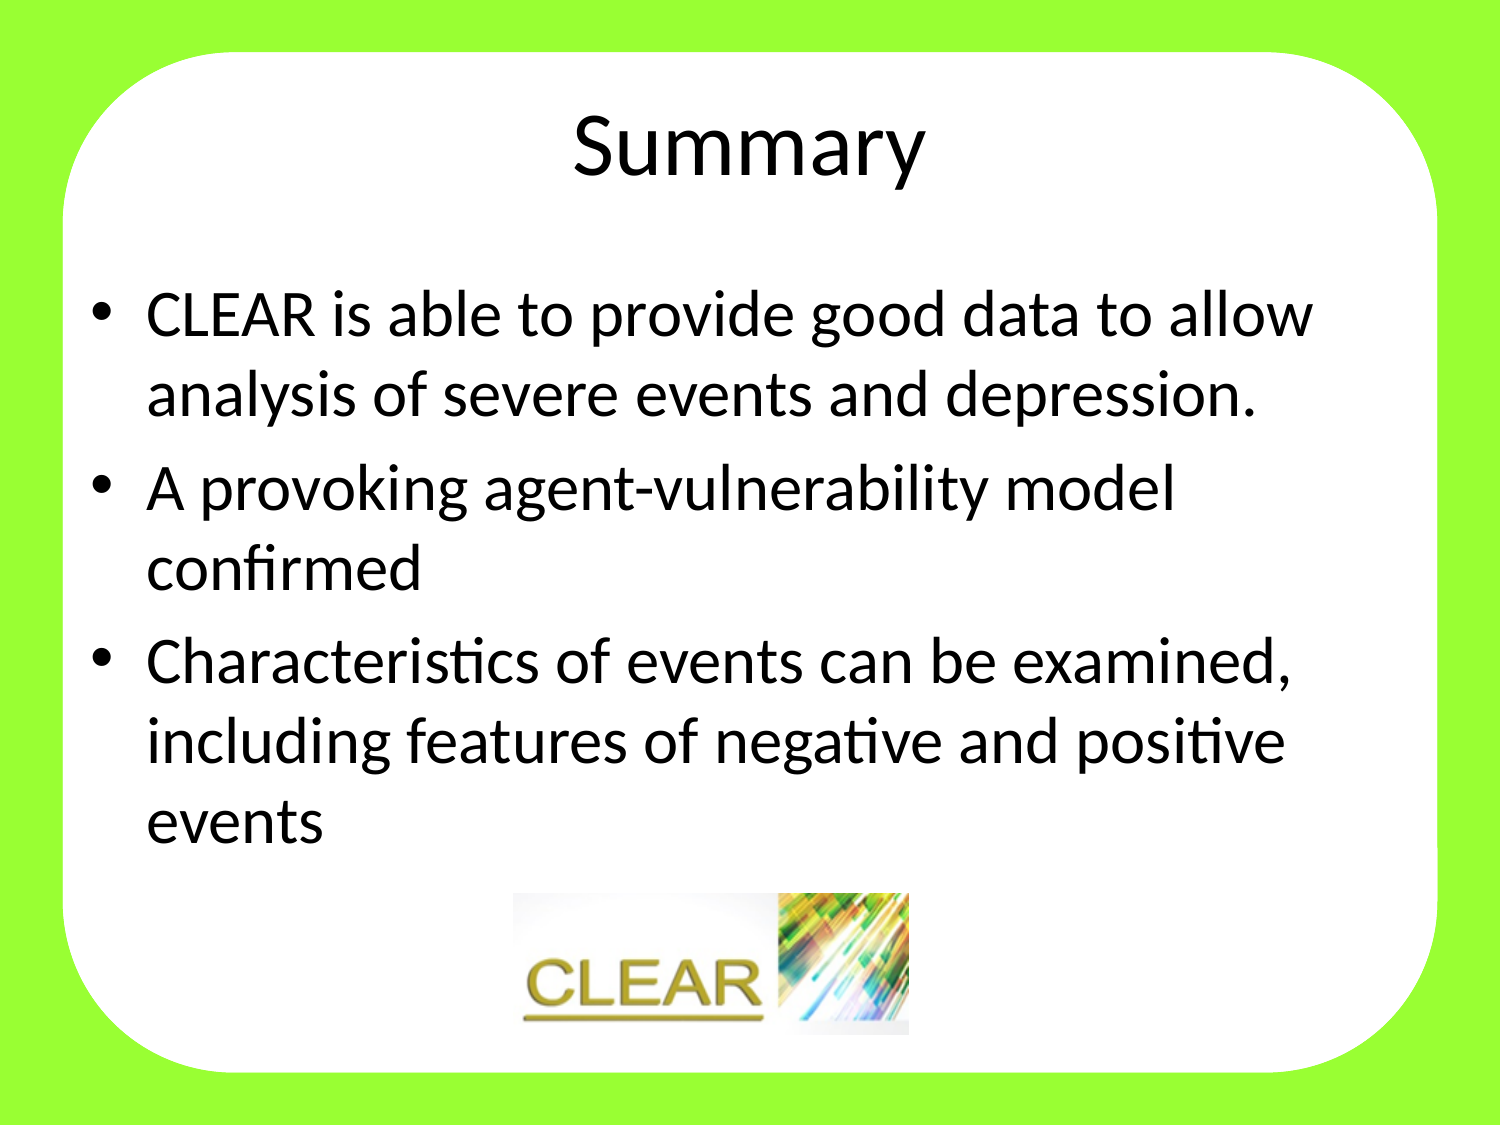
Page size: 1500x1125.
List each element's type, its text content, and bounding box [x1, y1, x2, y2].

list CLEAR is able to provide good data to allow analysis of severe events and depression. A provoking agent-vulnerability model confirmed Characteristics of events can be examined, including features of negative and positive events [75, 262, 1425, 1005]
title Summary [75, 45, 1425, 233]
picture [513, 892, 909, 1036]
